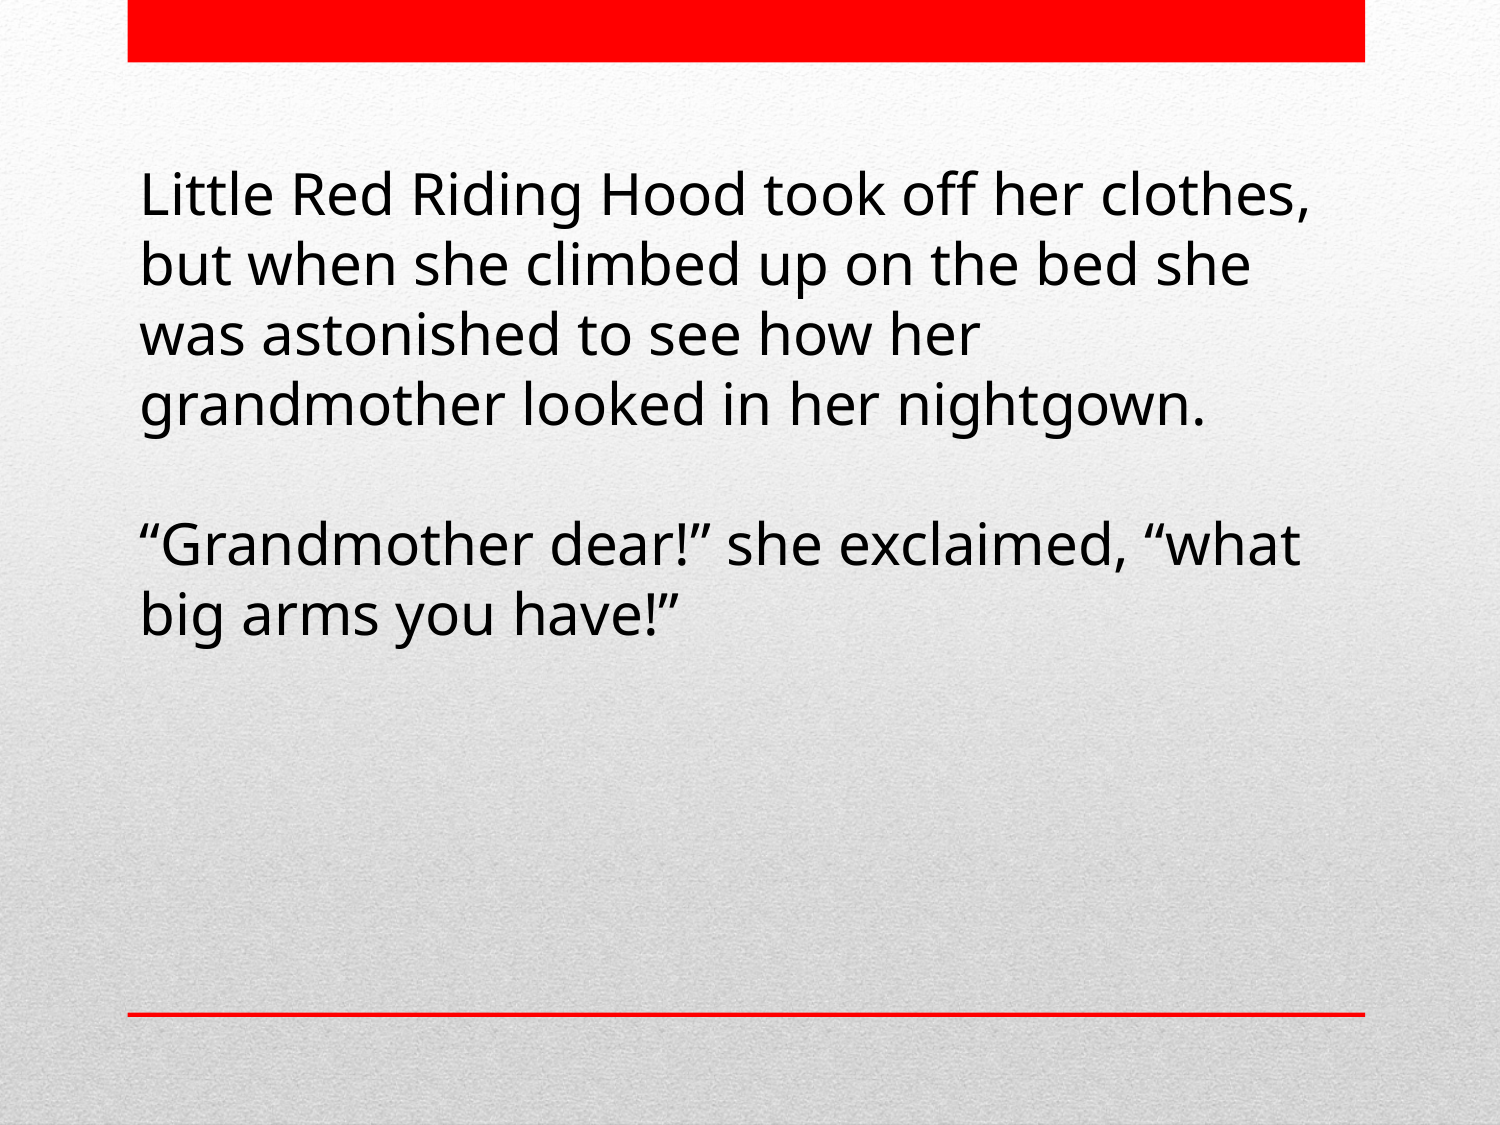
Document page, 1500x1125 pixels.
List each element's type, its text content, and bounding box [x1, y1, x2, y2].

text_box Little Red Riding Hood took off her clothes, but when she climbed up on the bed she was astonished to see how her grandmother looked in her nightgown. “Grandmother dear!” she exclaimed, “what big arms you have!” [125, 149, 1350, 655]
